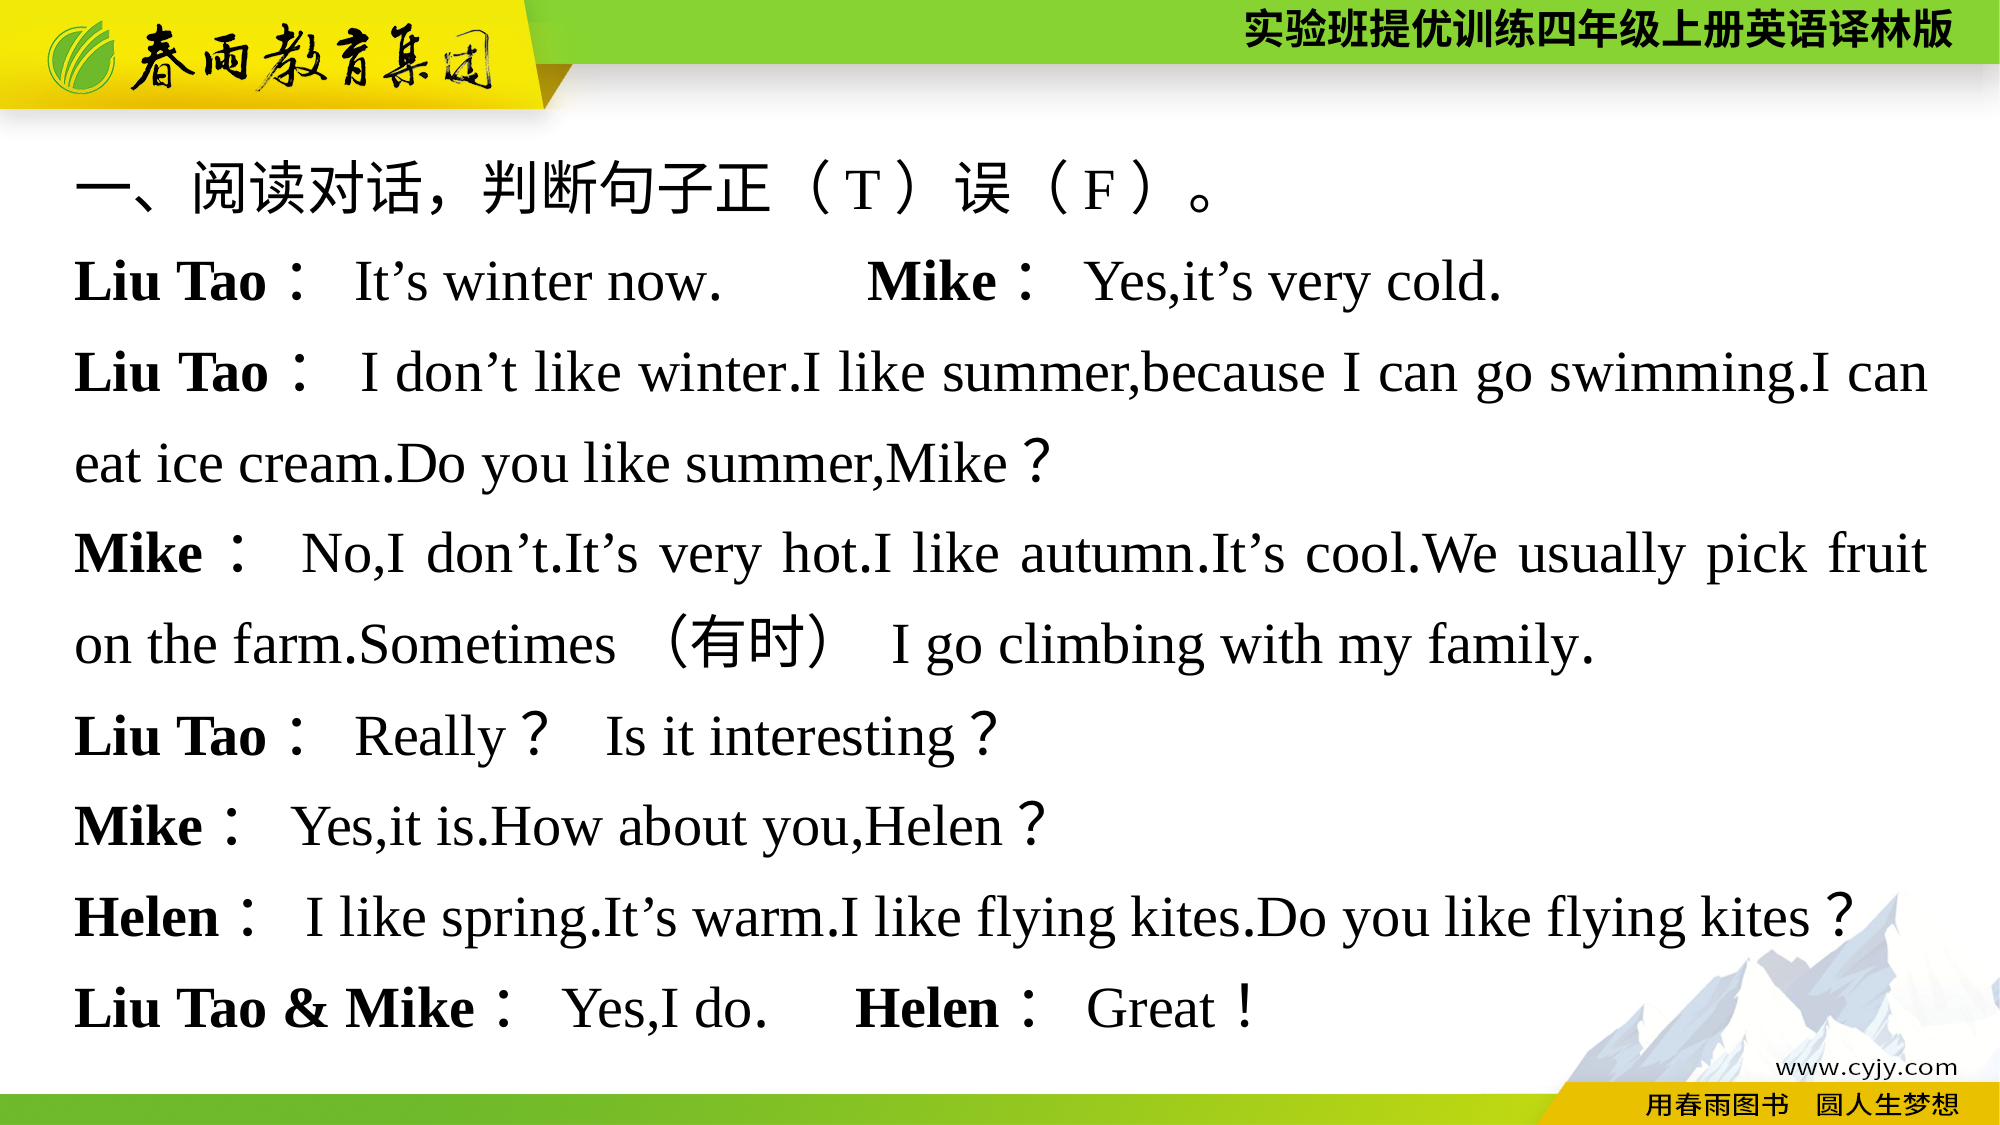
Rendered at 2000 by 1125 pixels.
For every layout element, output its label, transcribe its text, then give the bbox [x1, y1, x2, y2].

picture [0, 0, 2000, 1125]
list 一、阅读对话，判断句子正（T）误（F）。 Liu Tao：It’s winter now. Mike：Yes,it’s very cold. Liu Tao：I don’t like winter.I like summer,because I can go swimming.I can eat ice cream.Do you like summer,Mike？ Mike：No,I don’t.It’s very hot.I like autumn.It’s cool.We usually pick fruit on the farm.Sometimes（有时） I go climbing with my family. Liu Tao：Really？ Is it interesting？ Mike：Yes,it is.How about you,Helen？ Helen：I like spring.It’s warm.I like flying kites.Do you like flying kites？ Liu Tao & Mike：Yes,I do. Helen：Great！ [59, 122, 1944, 1047]
